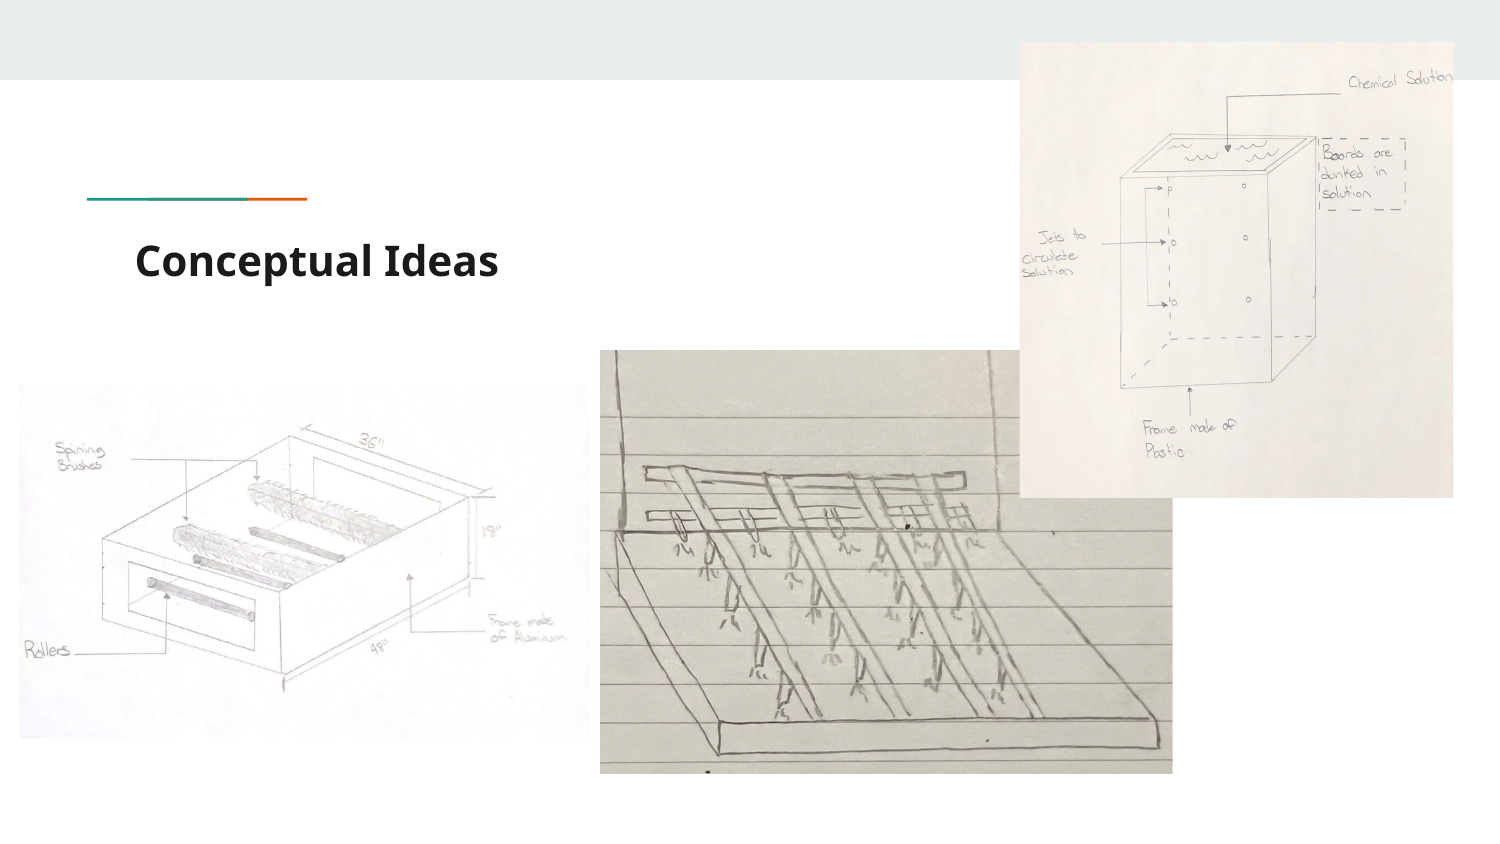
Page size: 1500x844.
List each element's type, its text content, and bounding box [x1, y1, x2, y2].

title Conceptual Ideas [119, 216, 1014, 305]
picture [600, 42, 1454, 844]
picture [19, 383, 593, 740]
